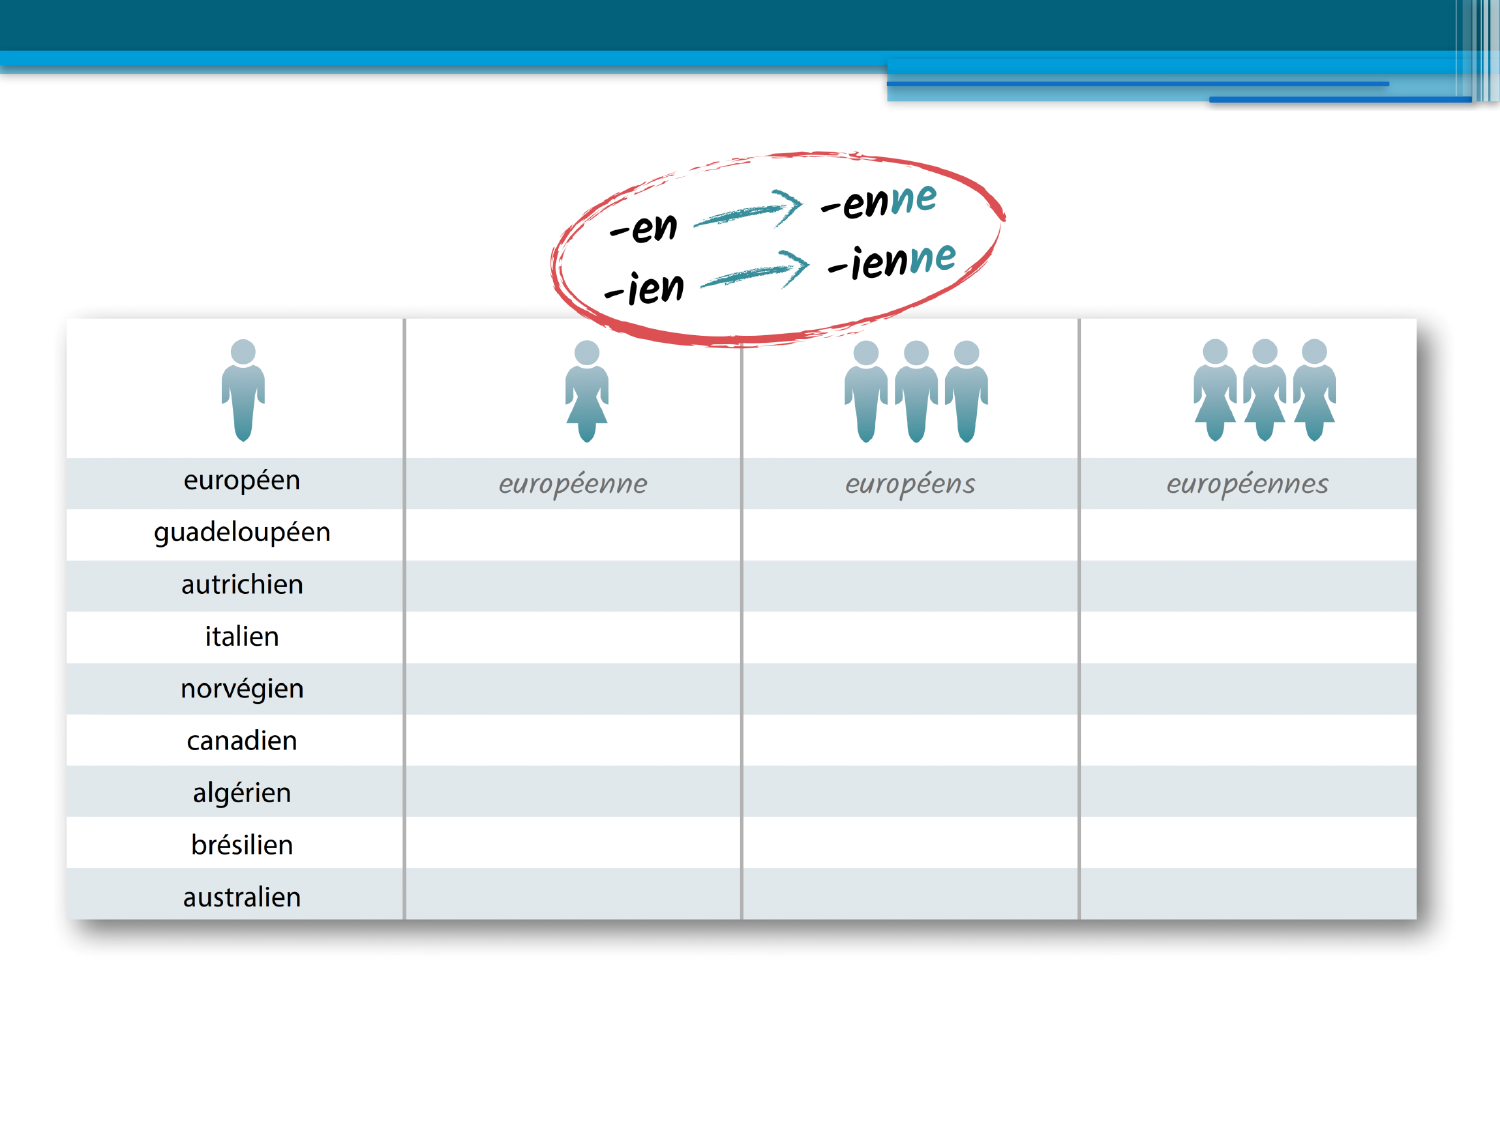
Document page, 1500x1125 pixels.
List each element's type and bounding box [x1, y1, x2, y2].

picture [0, 111, 1500, 1014]
